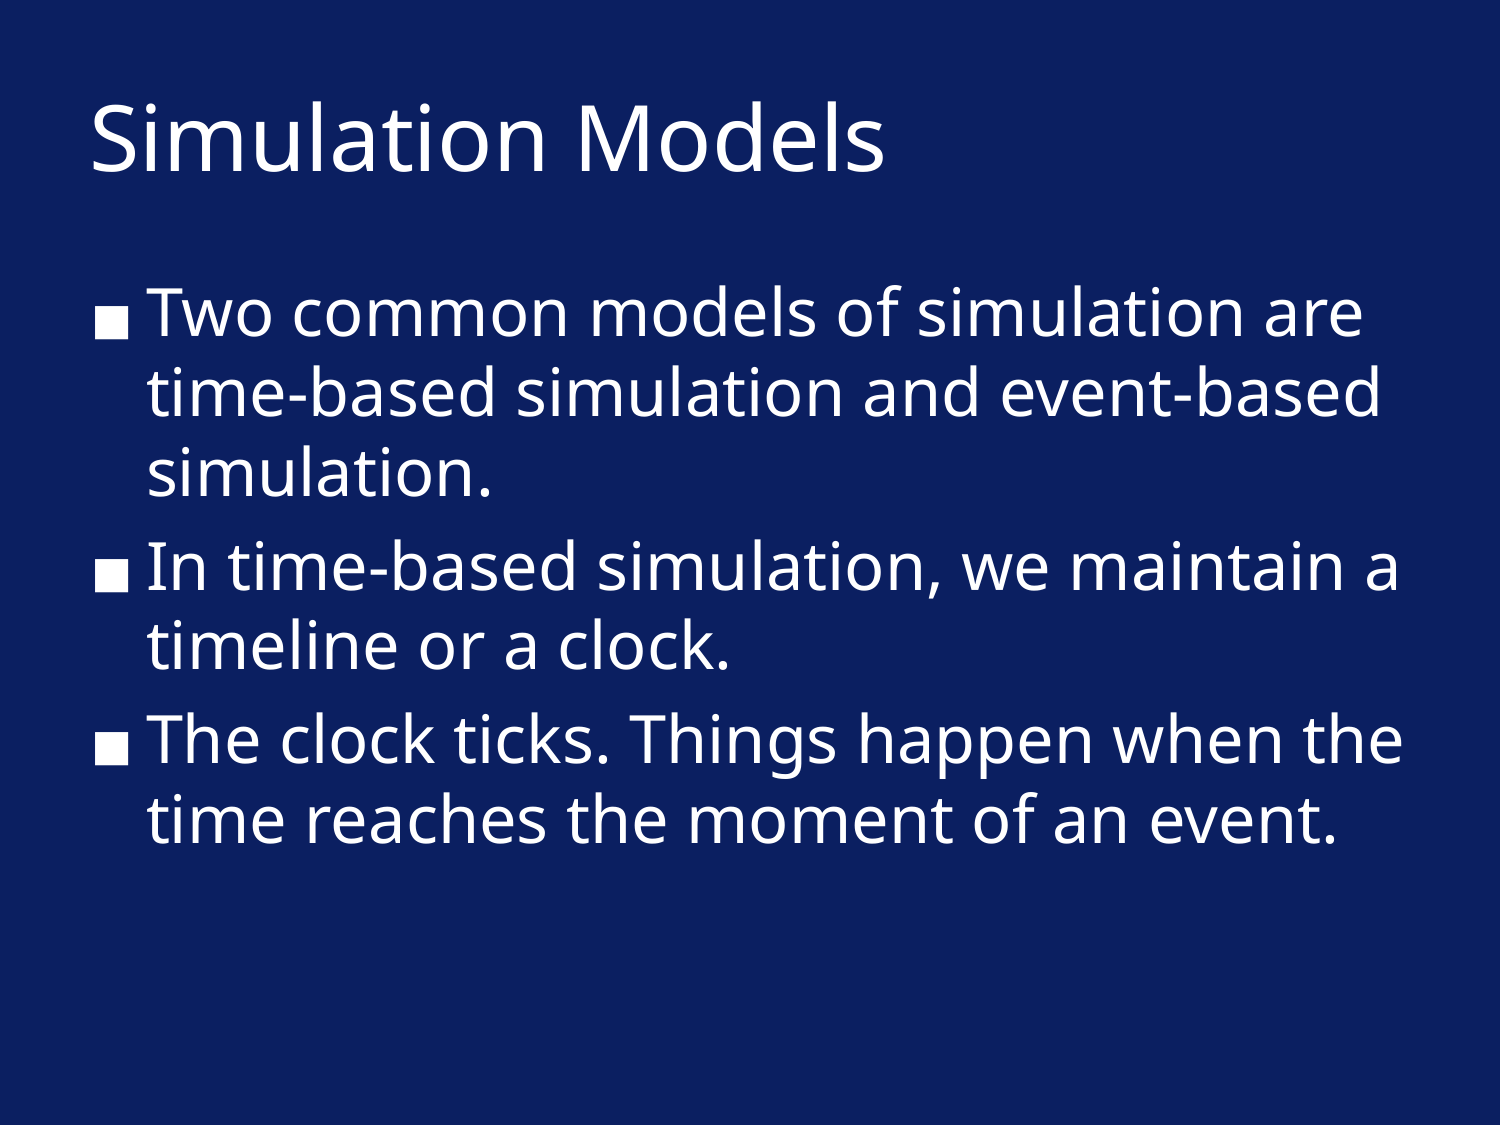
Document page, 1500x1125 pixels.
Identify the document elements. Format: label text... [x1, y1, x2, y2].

list Two common models of simulation are time-based simulation and event-based simulation. In time-based simulation, we maintain a timeline or a clock. The clock ticks. Things happen when the time reaches the moment of an event. [74, 262, 1425, 1013]
title Simulation Models [74, 59, 1425, 210]
